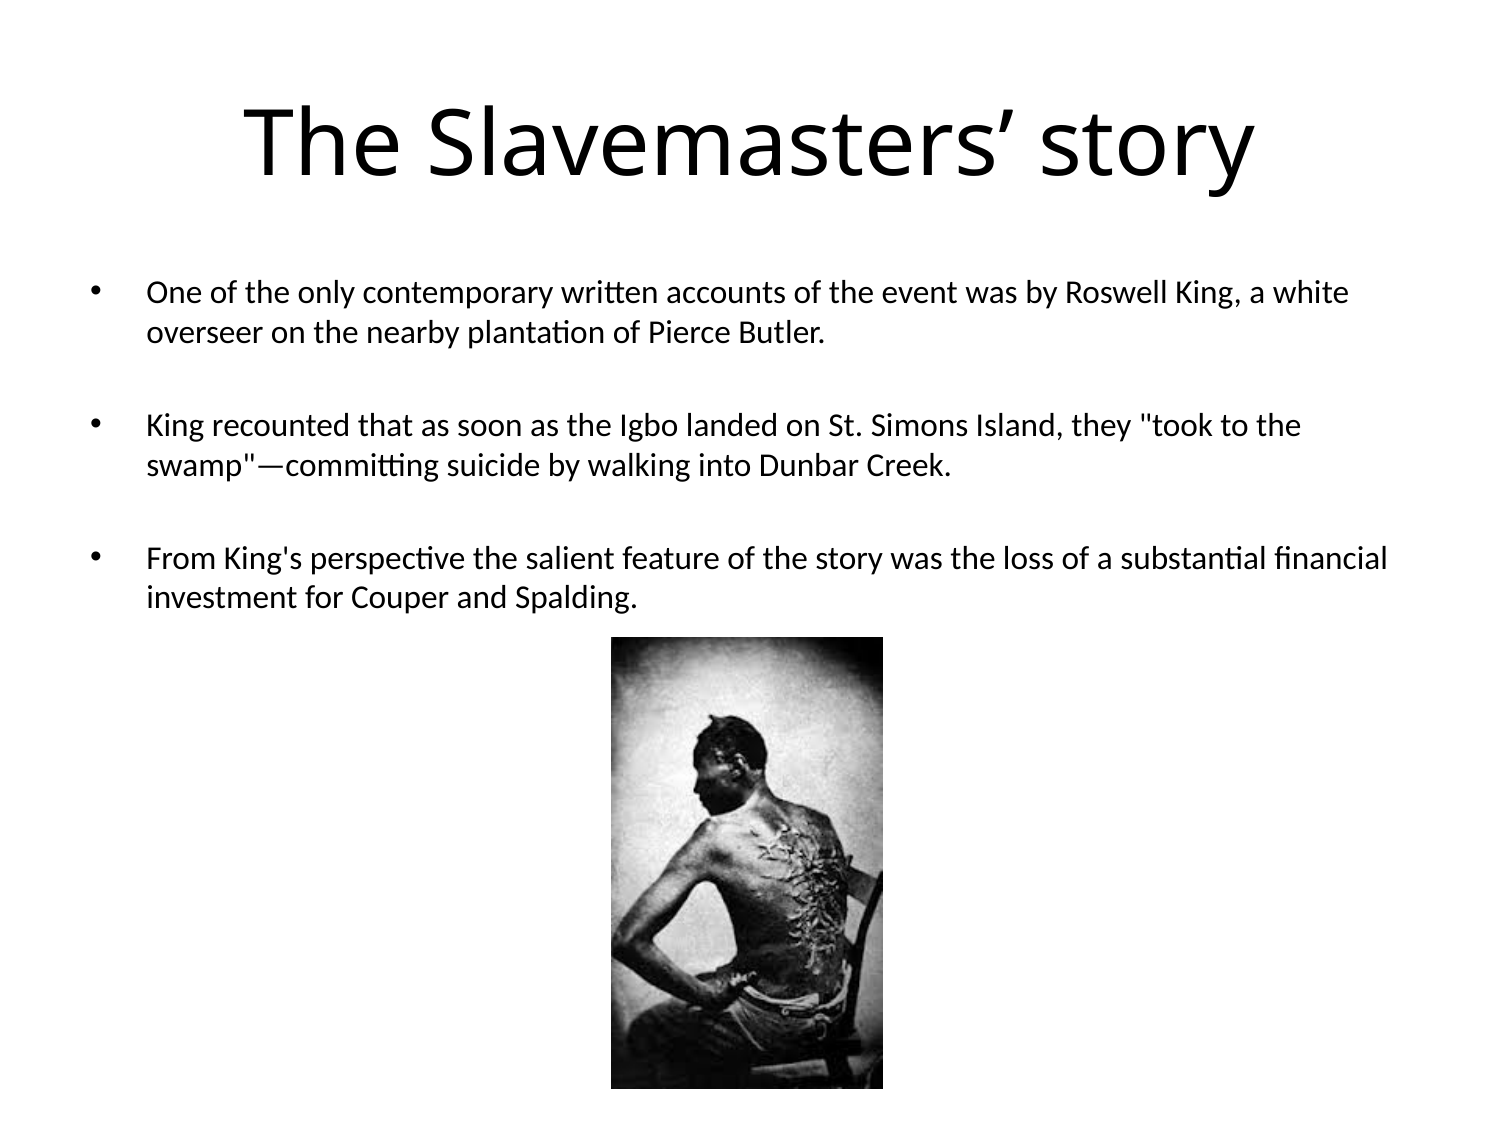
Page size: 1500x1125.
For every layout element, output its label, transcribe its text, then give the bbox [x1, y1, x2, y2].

picture [610, 637, 884, 1090]
list One of the only contemporary written accounts of the event was by Roswell King, a white overseer on the nearby plantation of Pierce Butler. King recounted that as soon as the Igbo landed on St. Simons Island, they "took to the swamp"—committing suicide by walking into Dunbar Creek. From King's perspective the salient feature of the story was the loss of a substantial financial investment for Couper and Spalding. [75, 262, 1425, 1005]
title The Slavemasters’ story [75, 45, 1425, 233]
